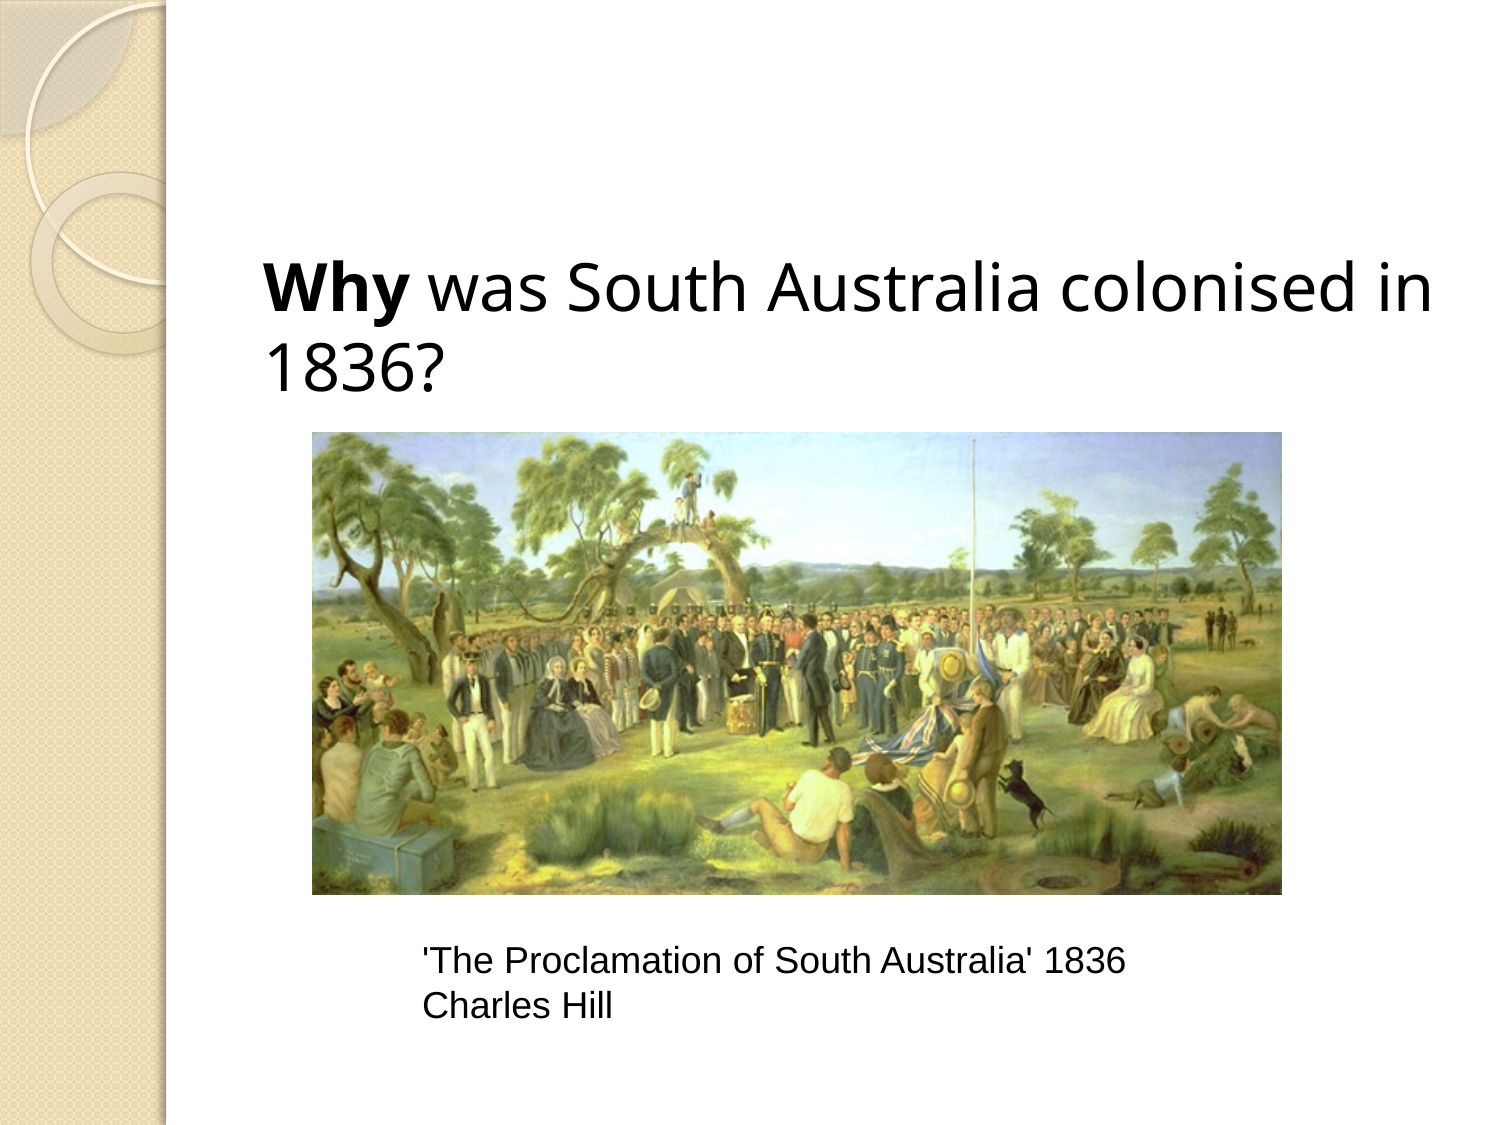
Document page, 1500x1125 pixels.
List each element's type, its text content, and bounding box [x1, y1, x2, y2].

picture [312, 432, 1282, 896]
text_box 'The Proclamation of South Australia' 1836 Charles Hill [407, 928, 1258, 1034]
list Why was South Australia colonised in 1836? [235, 237, 1466, 1026]
